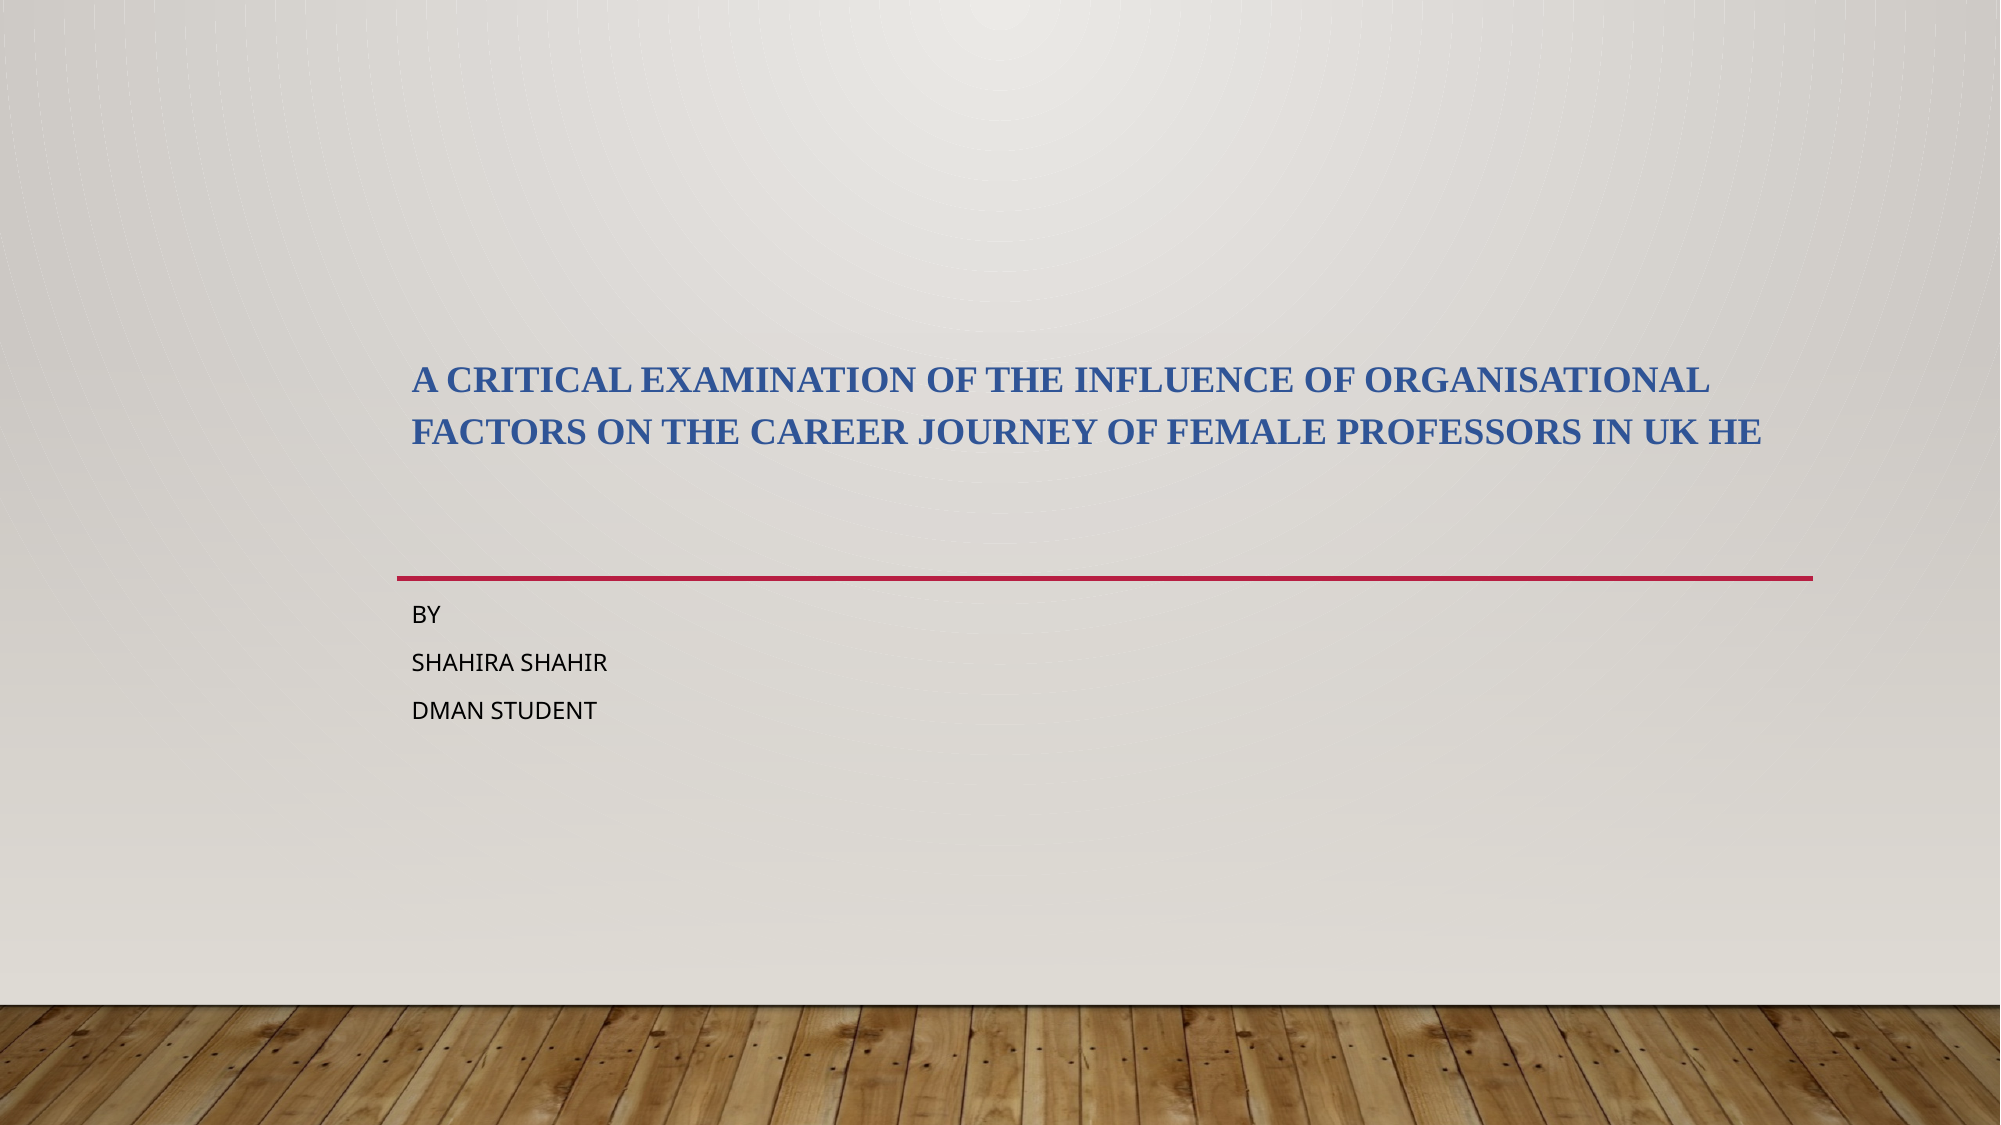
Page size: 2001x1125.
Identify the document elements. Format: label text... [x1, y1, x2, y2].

subtitle By Shahira Shahir DMan Student [396, 579, 1814, 740]
title A Critical Examination of the Influence of Organisational Factors on the Career JOURNEY of Female Professors in UK HE [396, 131, 1814, 549]
picture [0, 1005, 2000, 1125]
